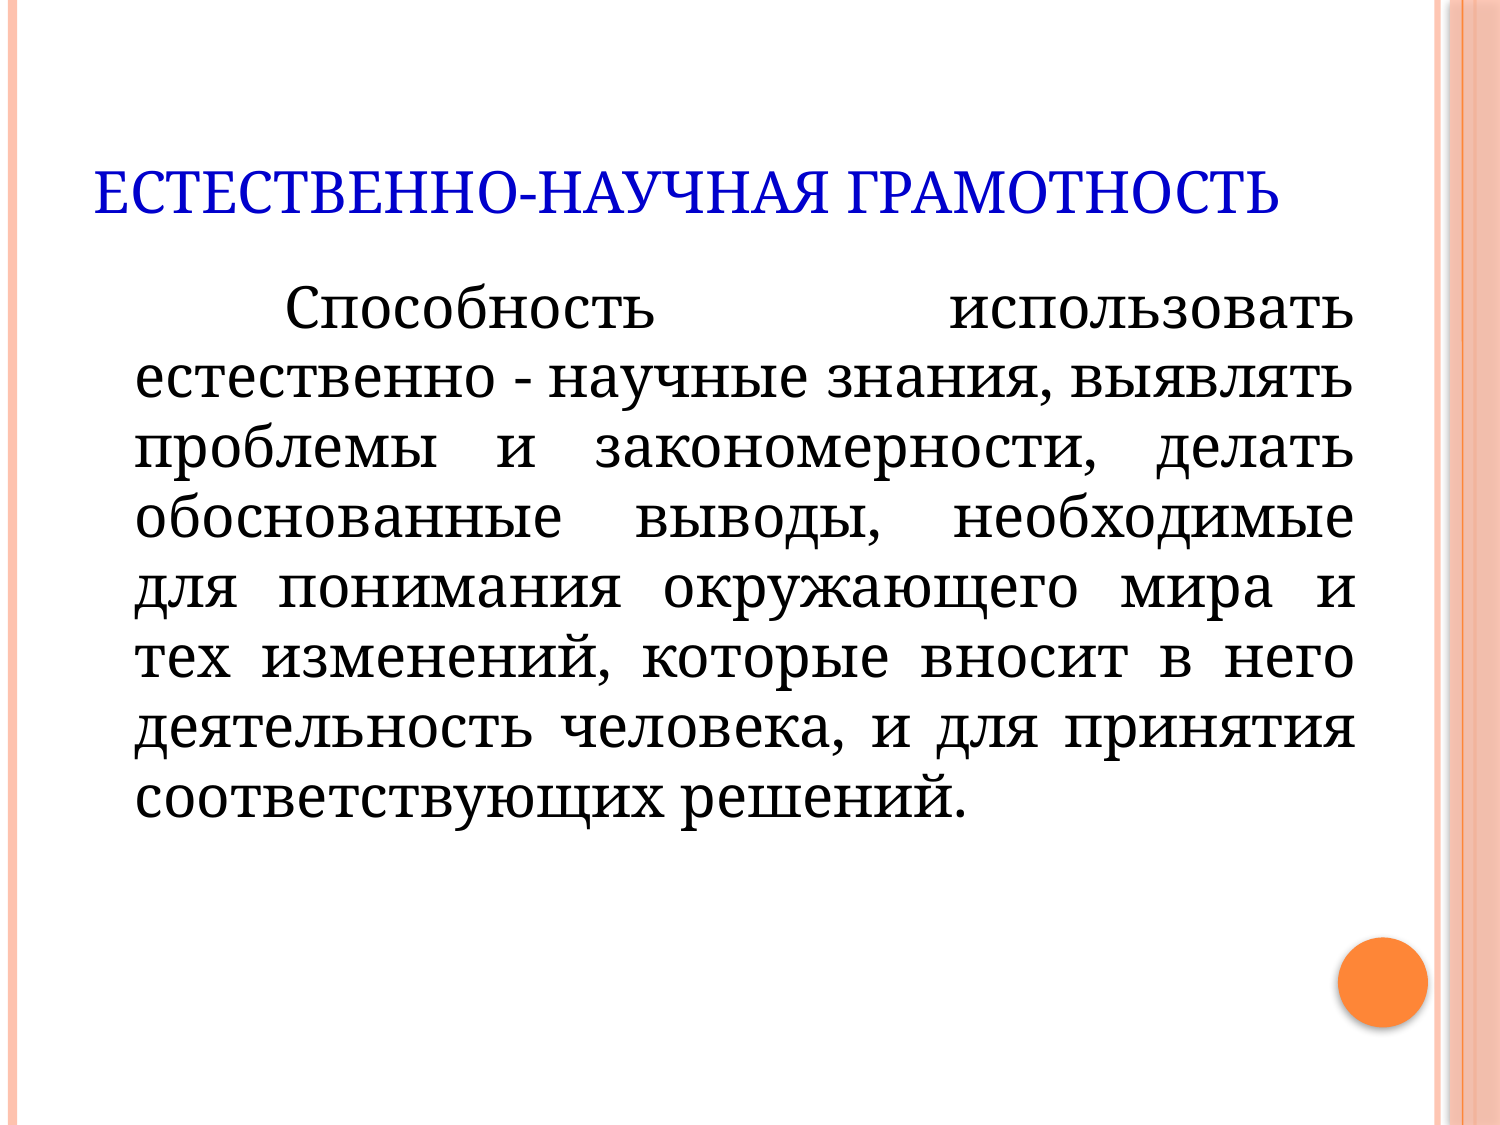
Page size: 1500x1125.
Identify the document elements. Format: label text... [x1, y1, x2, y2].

list Способность использовать естественно - научные знания, выявлять проблемы и закономерности, делать обоснованные выводы, необходимые для понимания окружающего мира и тех изменений, которые вносит в него деятельность человека, и для принятия соответствующих решений. [75, 262, 1372, 1062]
title ЕСТЕСТВЕННО-НАУЧНАЯ ГРАМОТНОСТЬ [75, 45, 1300, 233]
